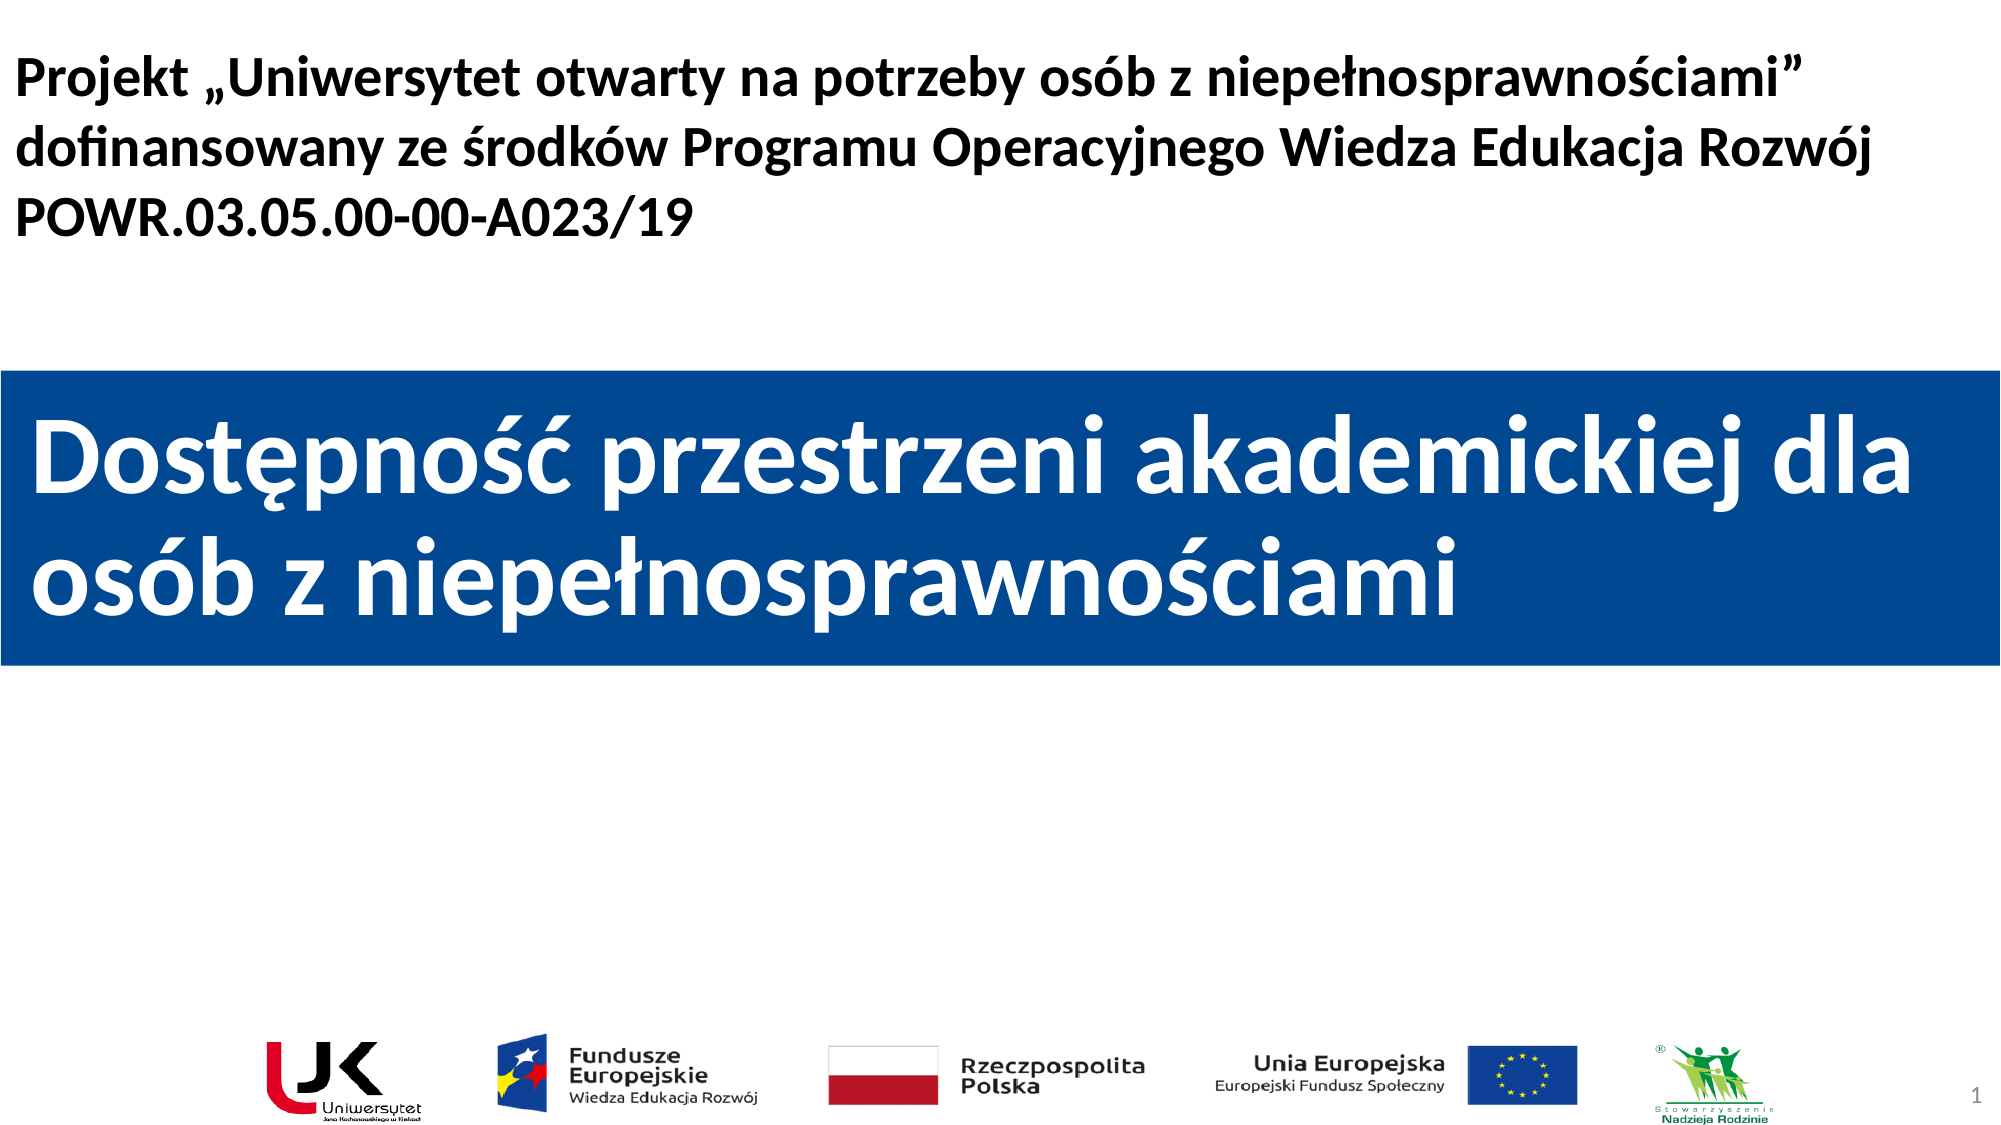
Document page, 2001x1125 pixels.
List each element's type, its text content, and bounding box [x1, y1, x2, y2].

text_box Dostępność przestrzeni akademickiej dla osób z niepełnosprawnościami [0, 369, 2000, 667]
slide_number 1 [1547, 1063, 1998, 1124]
picture [266, 1042, 421, 1122]
picture [463, 1004, 1613, 1125]
picture [1655, 1044, 1774, 1063]
title Projekt „Uniwersytet otwarty na potrzeby osób z niepełnosprawnościami” dofinansowany ze środków Programu Operacyjnego Wiedza Edukacja Rozwój POWR.03.05.00-00-A023/19 [0, 31, 1998, 297]
